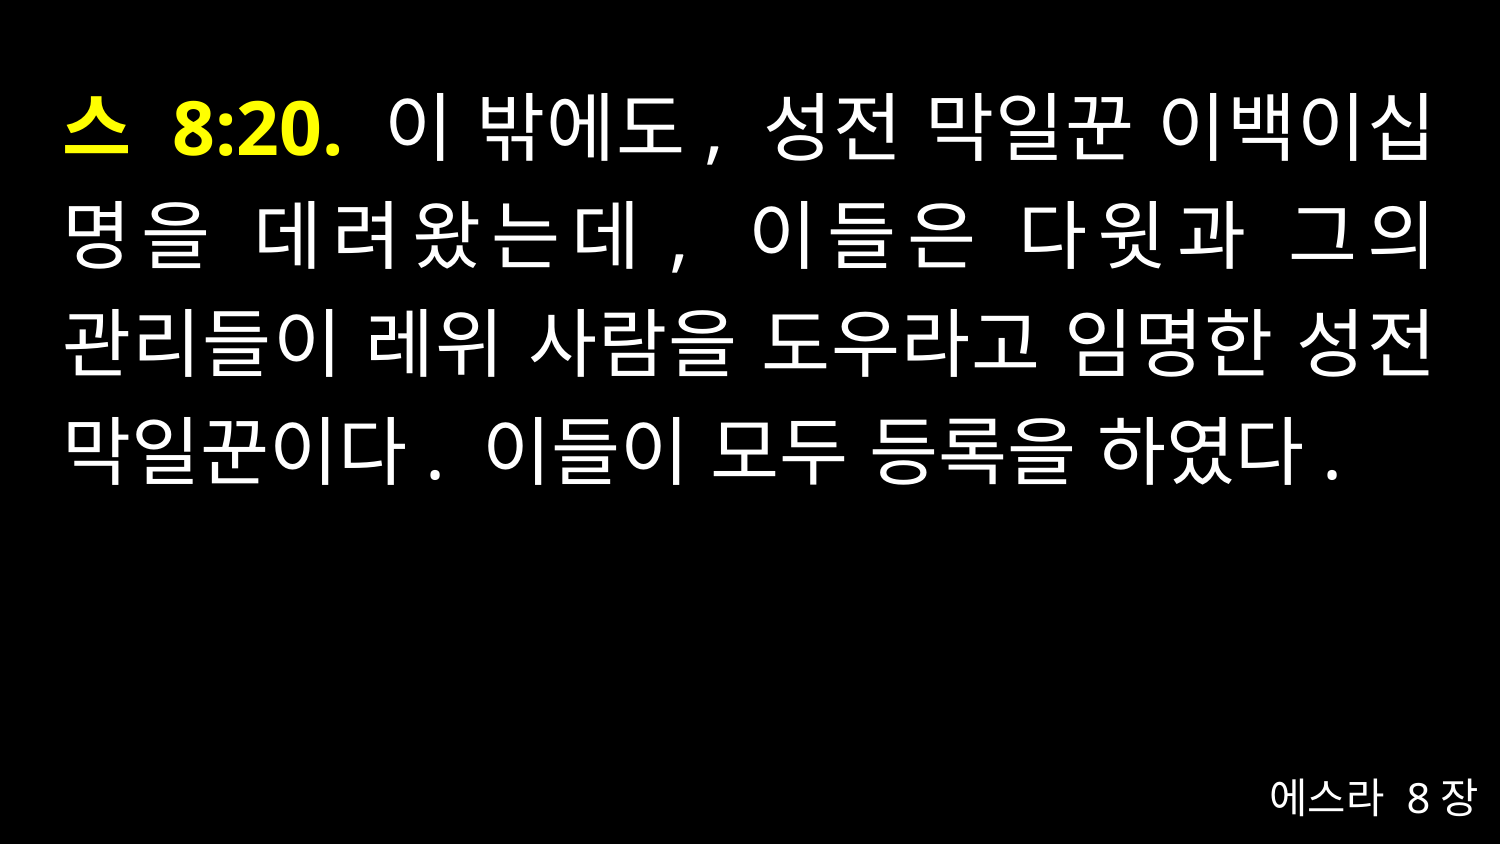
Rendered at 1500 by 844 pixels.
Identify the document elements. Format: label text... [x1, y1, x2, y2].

subtitle 에스라 8장 [916, 770, 1500, 844]
title 스 8:20. 이 밖에도, 성전 막일꾼 이백이십 명을 데려왔는데, 이들은 다윗과 그의 관리들이 레위 사람을 도우라고 임명한 성전 막일꾼이다. 이들이 모두 등록을 하였다. [0, 0, 1500, 844]
